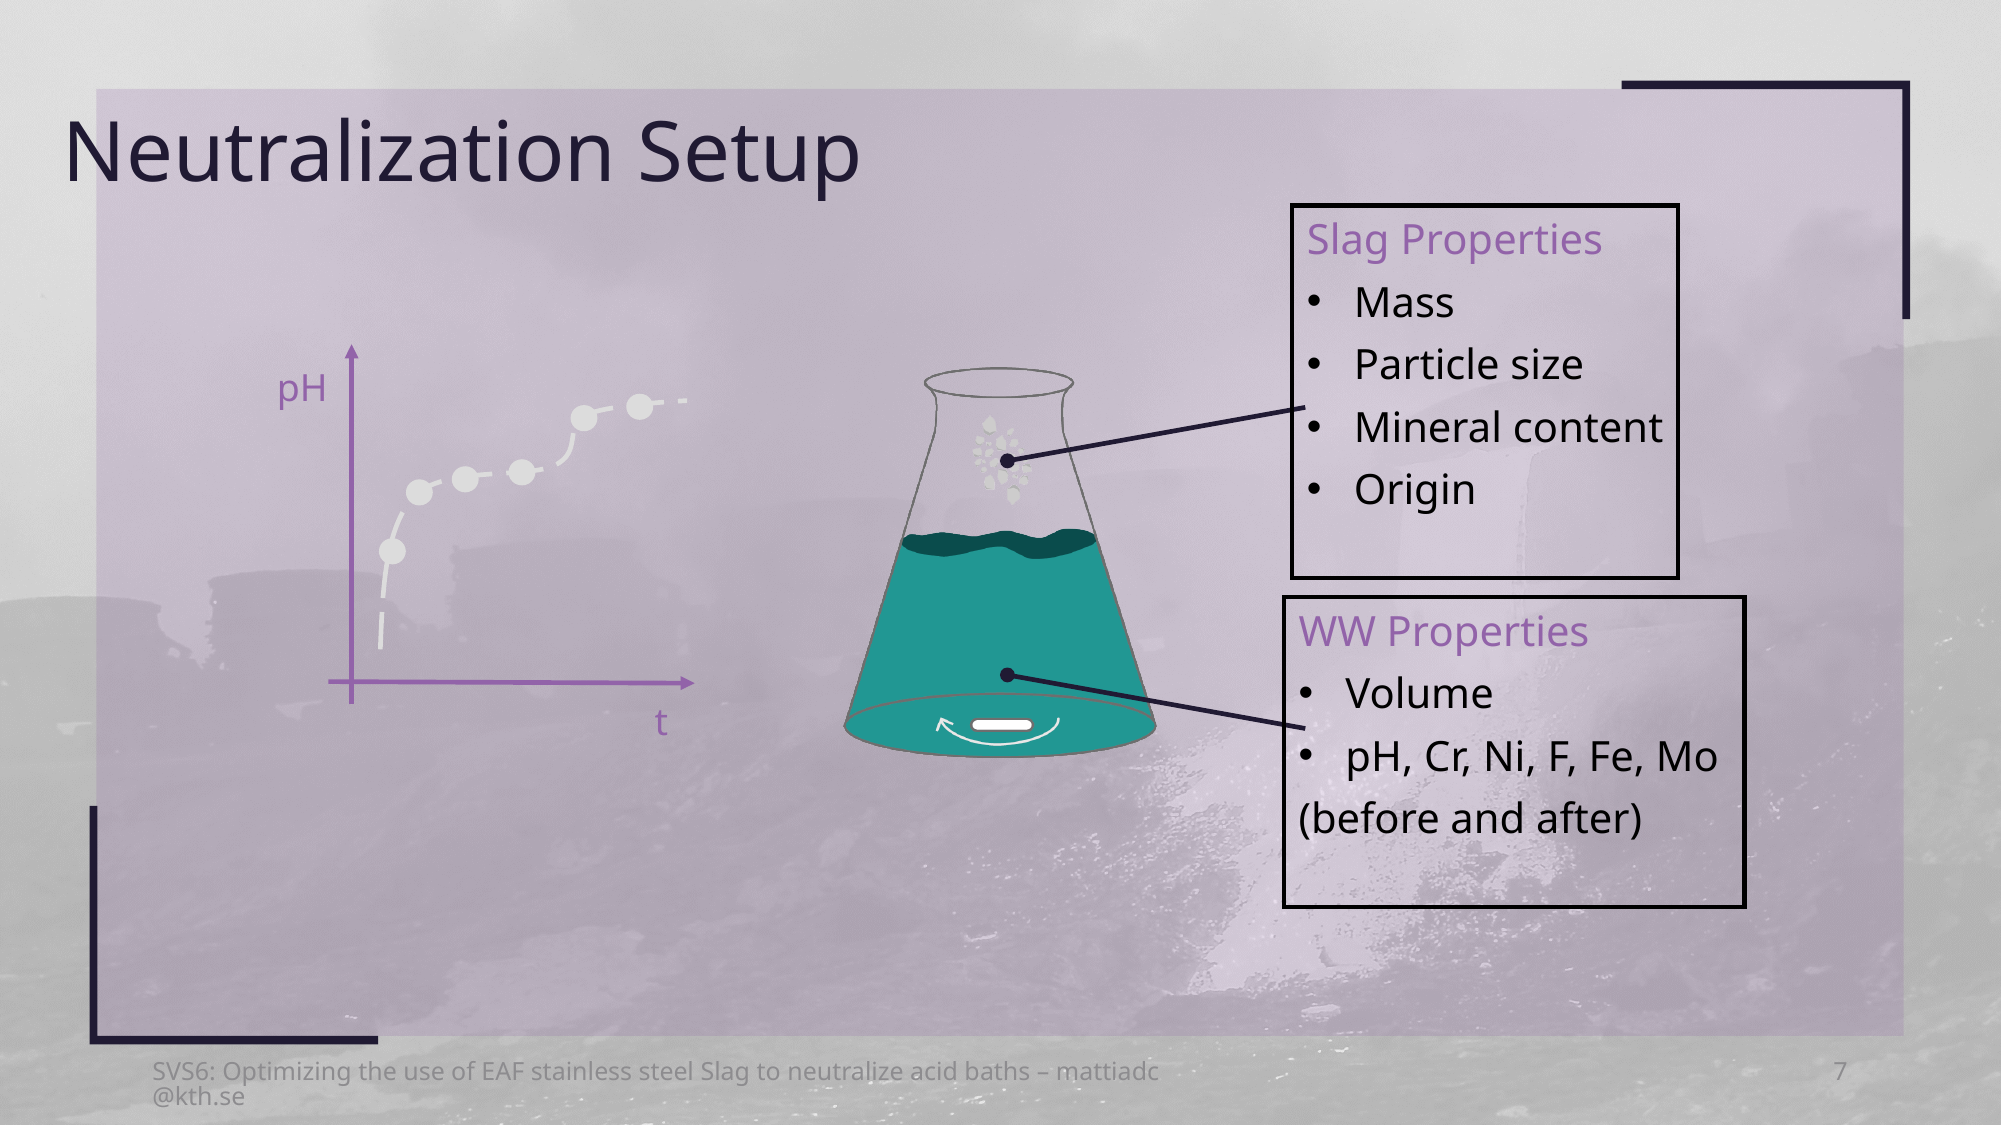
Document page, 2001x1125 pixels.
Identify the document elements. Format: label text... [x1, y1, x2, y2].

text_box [999, 667, 1306, 729]
text_box WW Properties Volume pH, Cr, Ni, F, Fe, Mo (before and after) [1283, 597, 1745, 908]
text_box Neutralization Setup [48, 90, 879, 206]
picture [843, 367, 1157, 758]
text_box Slag Properties Mass Particle size Mineral content Origin [1292, 205, 1678, 579]
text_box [999, 407, 1306, 469]
footer SVS6: Optimizing the use of EAF stainless steel Slag to neutralize acid baths – mattiadc@kth.se [137, 1042, 1196, 1103]
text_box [261, 344, 695, 752]
slide_number 7 [1728, 1042, 1863, 1103]
